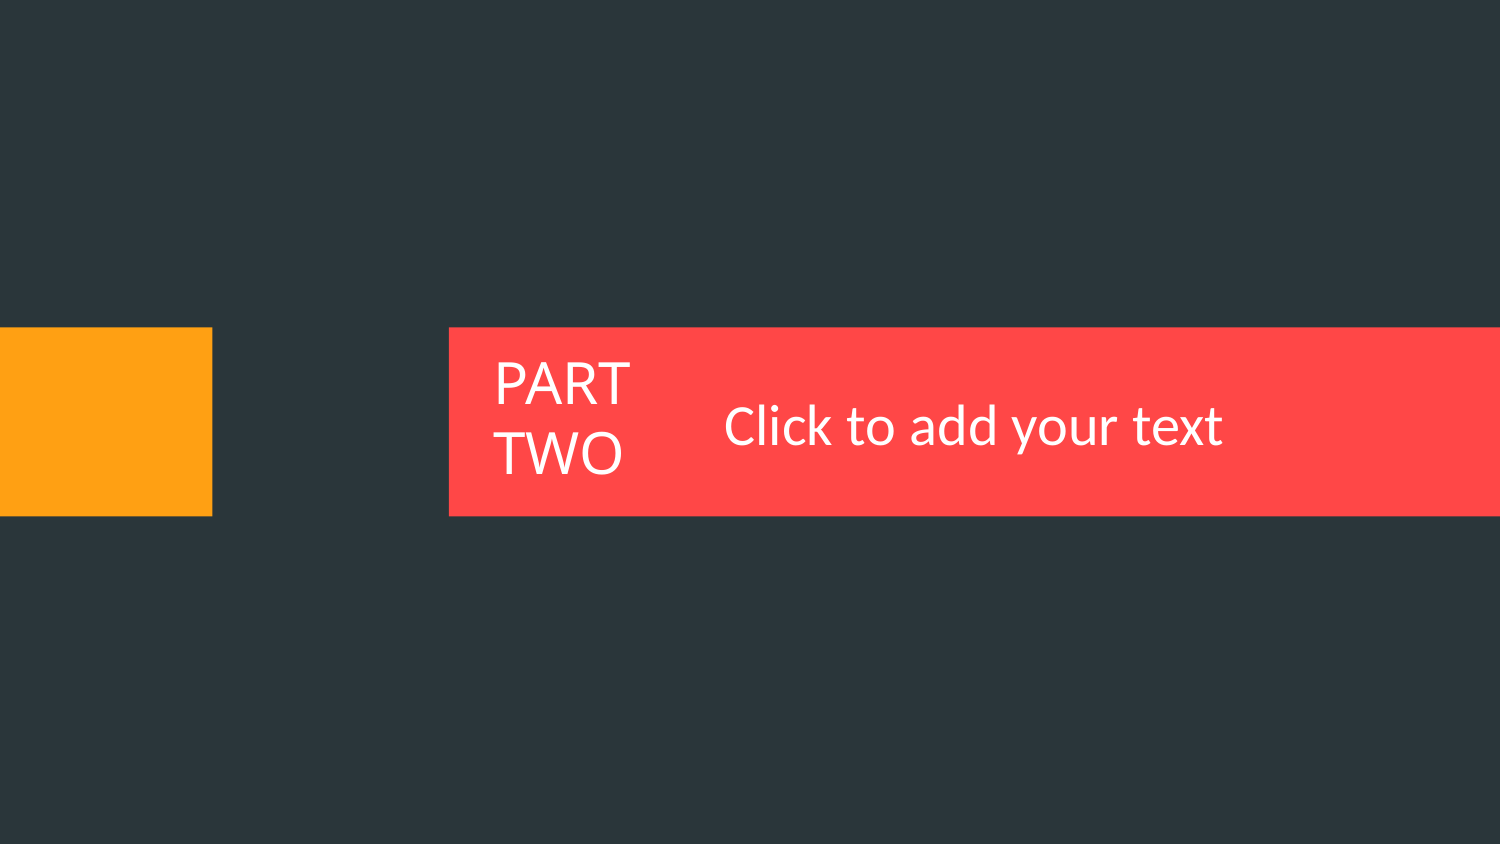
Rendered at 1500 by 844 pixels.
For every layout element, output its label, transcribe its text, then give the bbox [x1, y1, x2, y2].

text_box Click to add your text [447, 325, 1500, 518]
text_box PART TWO [478, 339, 786, 494]
text_box [0, 325, 215, 518]
